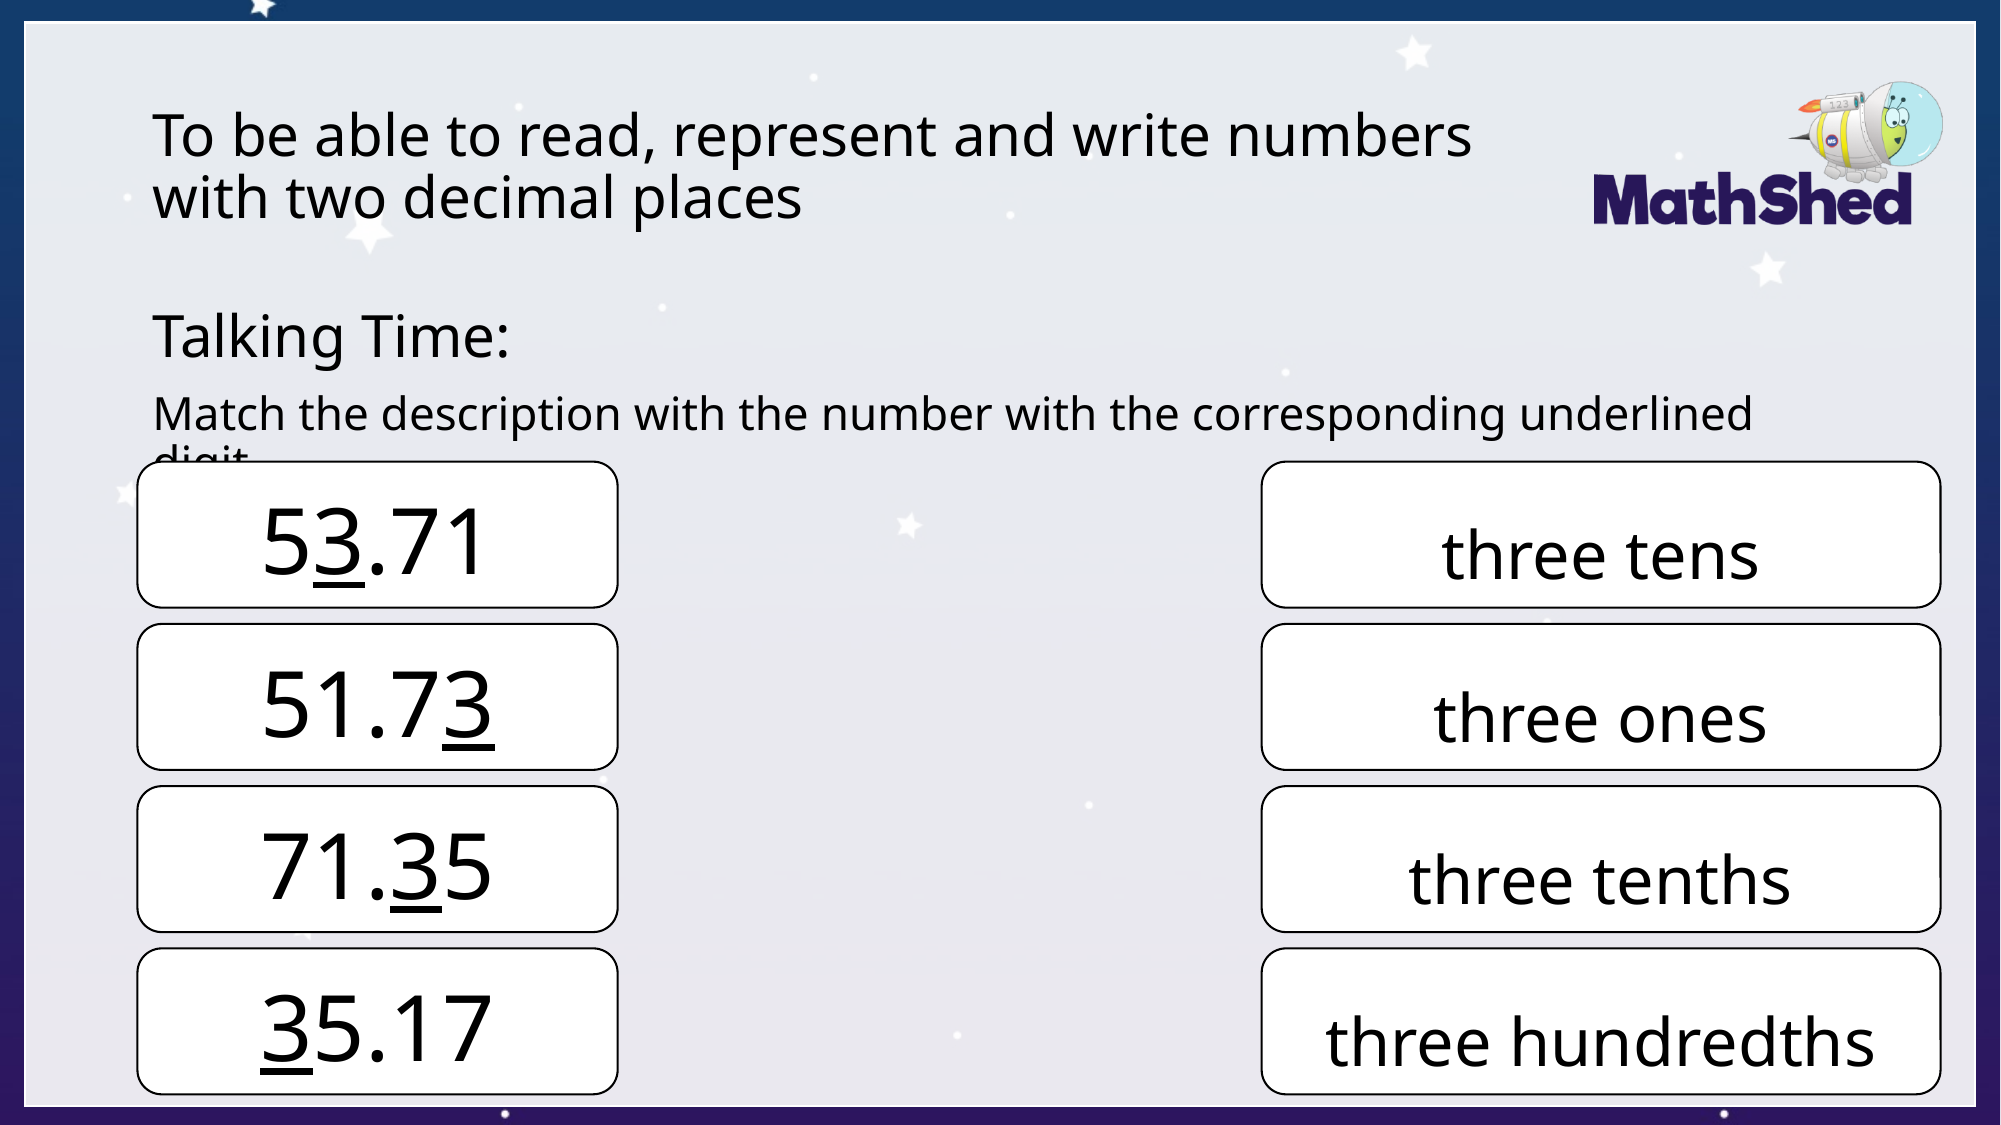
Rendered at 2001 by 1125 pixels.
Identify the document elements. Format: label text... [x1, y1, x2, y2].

text_box three ones [1260, 622, 1942, 771]
text_box 35.17 [136, 947, 619, 1096]
text_box three tens [1260, 460, 1942, 609]
text_box 53.71 [136, 460, 619, 609]
picture [0, 0, 2001, 1125]
text_box three hundredths [1260, 947, 1942, 1096]
text_box 71.35 [136, 785, 619, 934]
text_box three tenths [1260, 785, 1942, 934]
text_box 51.73 [136, 622, 619, 771]
list Talking Time: Match the description with the number with the corresponding underlined digit. [137, 299, 1863, 1014]
title To be able to read, represent and write numbers with two decimal places [137, 59, 1578, 278]
